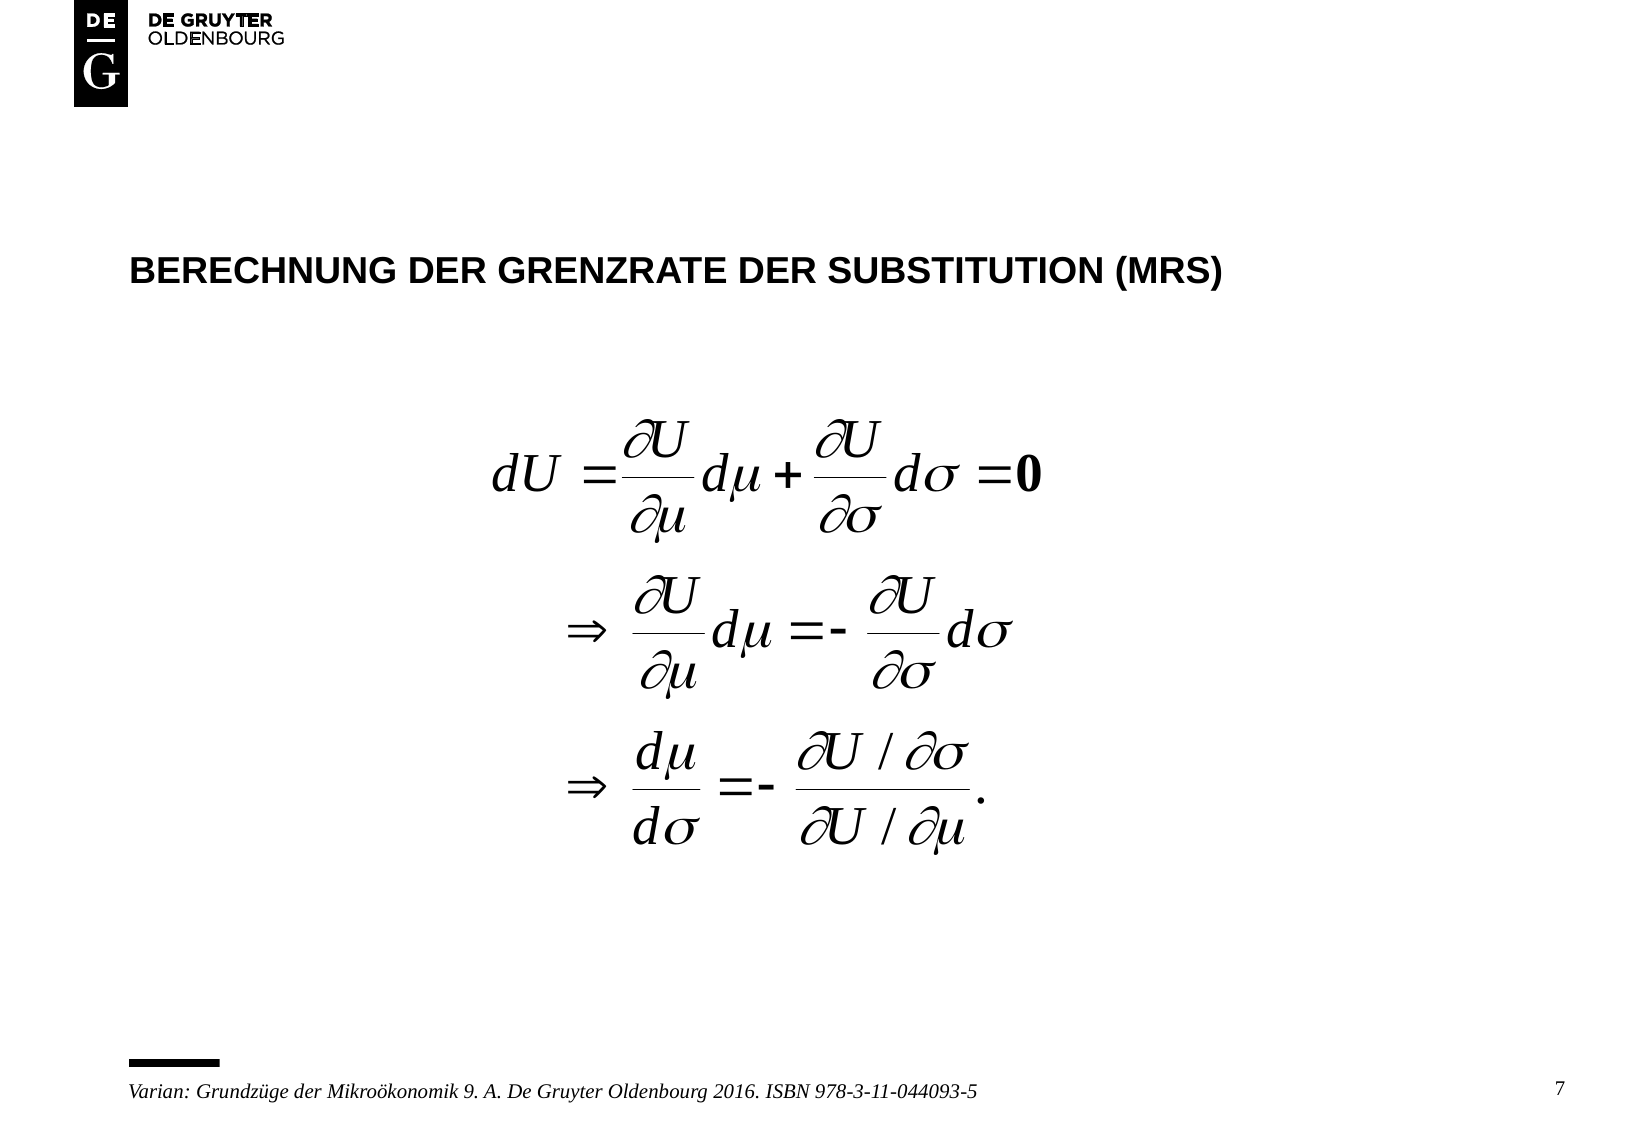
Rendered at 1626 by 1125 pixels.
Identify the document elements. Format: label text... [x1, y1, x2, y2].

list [489, 412, 1045, 861]
slide_number 7 [1554, 1074, 1614, 1104]
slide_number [128, 1077, 1539, 1108]
title Berechnung der grenzrate der substitution (MRS) [129, 245, 1556, 328]
